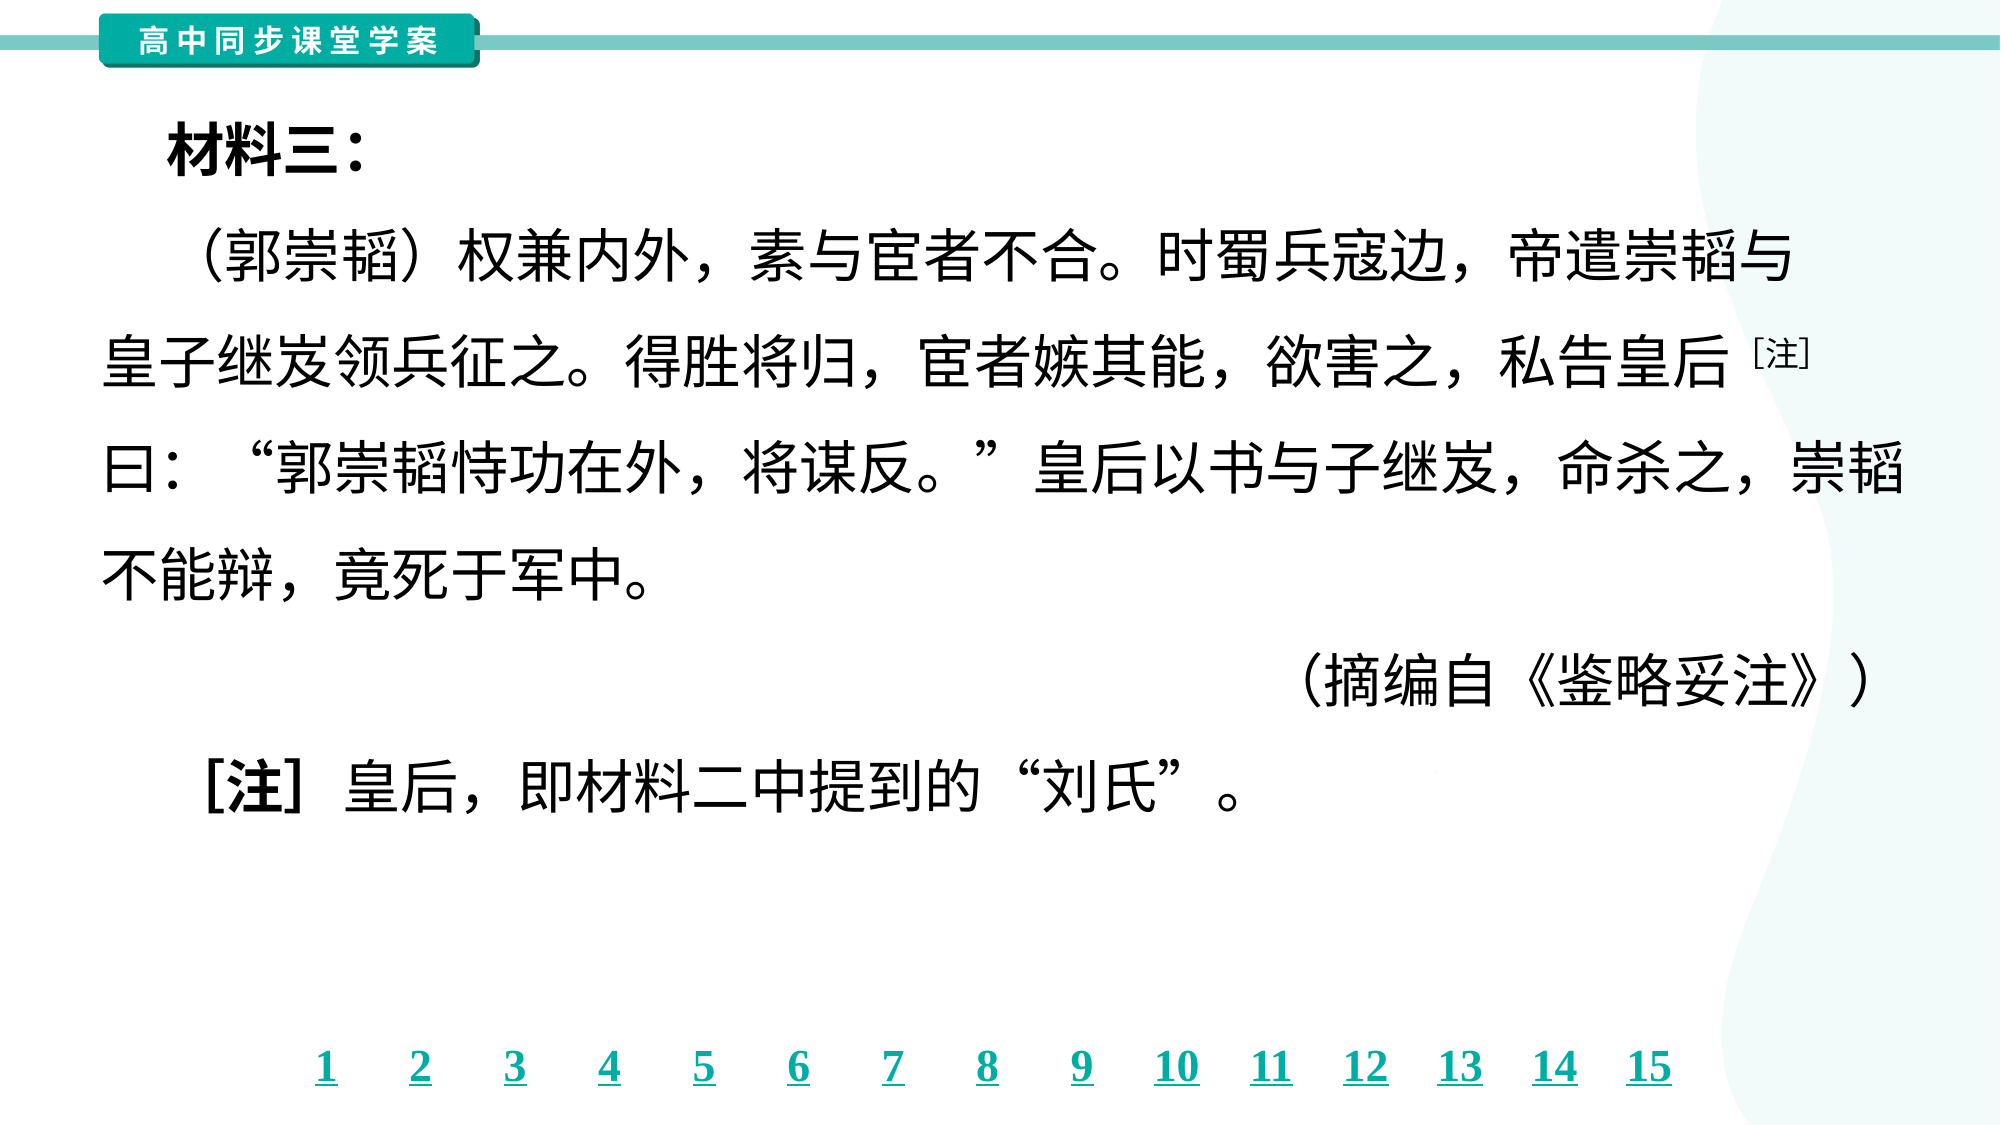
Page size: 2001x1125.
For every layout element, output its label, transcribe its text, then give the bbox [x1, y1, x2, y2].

text_box 材料三： （郭崇韬）权兼内外，素与宦者不合。时蜀兵寇边，帝遣崇韬与 皇子继岌领兵征之。得胜将归，宦者嫉其能，欲害之，私告皇后［注］ 曰：“郭崇韬恃功在外，将谋反。”皇后以书与子继岌，命杀之，崇韬 不能辩，竟死于军中。 （摘编自《鉴略妥注》） ［注］皇后，即材料二中提到的“刘氏”。 [100, 76, 1899, 821]
picture [0, 0, 2000, 1125]
